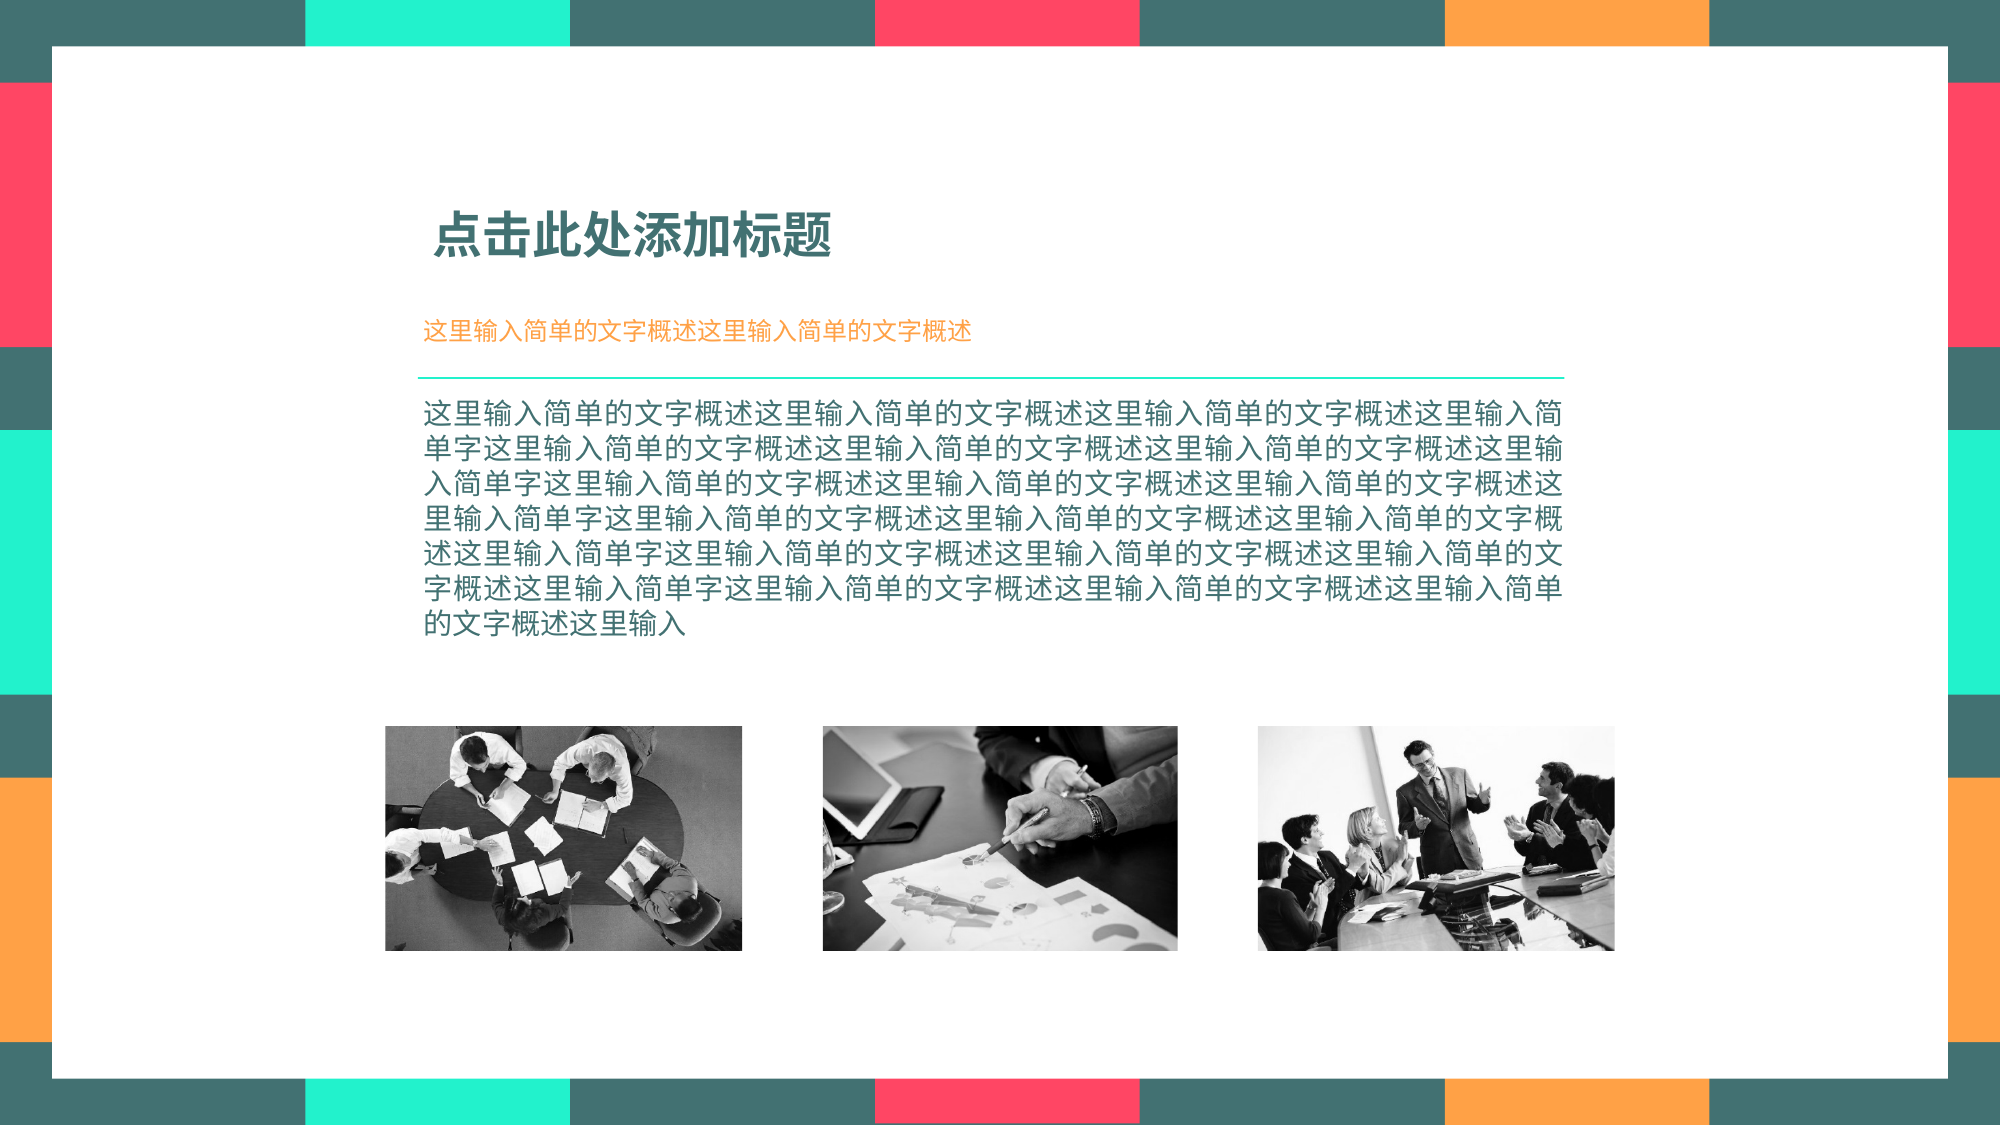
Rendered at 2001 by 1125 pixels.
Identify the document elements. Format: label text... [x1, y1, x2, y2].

text_box [0, 430, 52, 695]
picture [1257, 725, 1615, 952]
text_box 点击此处添加标题 [417, 173, 855, 280]
text_box [52, 46, 1948, 1079]
text_box [875, 0, 1140, 46]
text_box [1444, 0, 1710, 46]
text_box [0, 0, 305, 82]
text_box [0, 348, 52, 430]
text_box [305, 0, 570, 46]
text_box [1710, 0, 2000, 82]
text_box [1948, 82, 2000, 348]
text_box 这里输入简单的文字概述这里输入简单的文字概述 [408, 292, 992, 353]
text_box [305, 1079, 570, 1125]
picture [385, 725, 743, 952]
picture [822, 725, 1178, 952]
text_box [0, 695, 52, 777]
text_box [875, 1079, 1140, 1124]
text_box [1948, 348, 2000, 430]
text_box [1140, 0, 1444, 46]
text_box [1948, 777, 2000, 1043]
text_box [570, 1079, 1444, 1125]
text_box [570, 0, 875, 46]
text_box [1444, 1079, 1710, 1125]
text_box [1948, 430, 2000, 695]
text_box [1948, 695, 2000, 777]
text_box [1710, 1043, 2000, 1125]
text_box [0, 1043, 305, 1125]
text_box [0, 777, 52, 1043]
text_box [0, 82, 52, 348]
